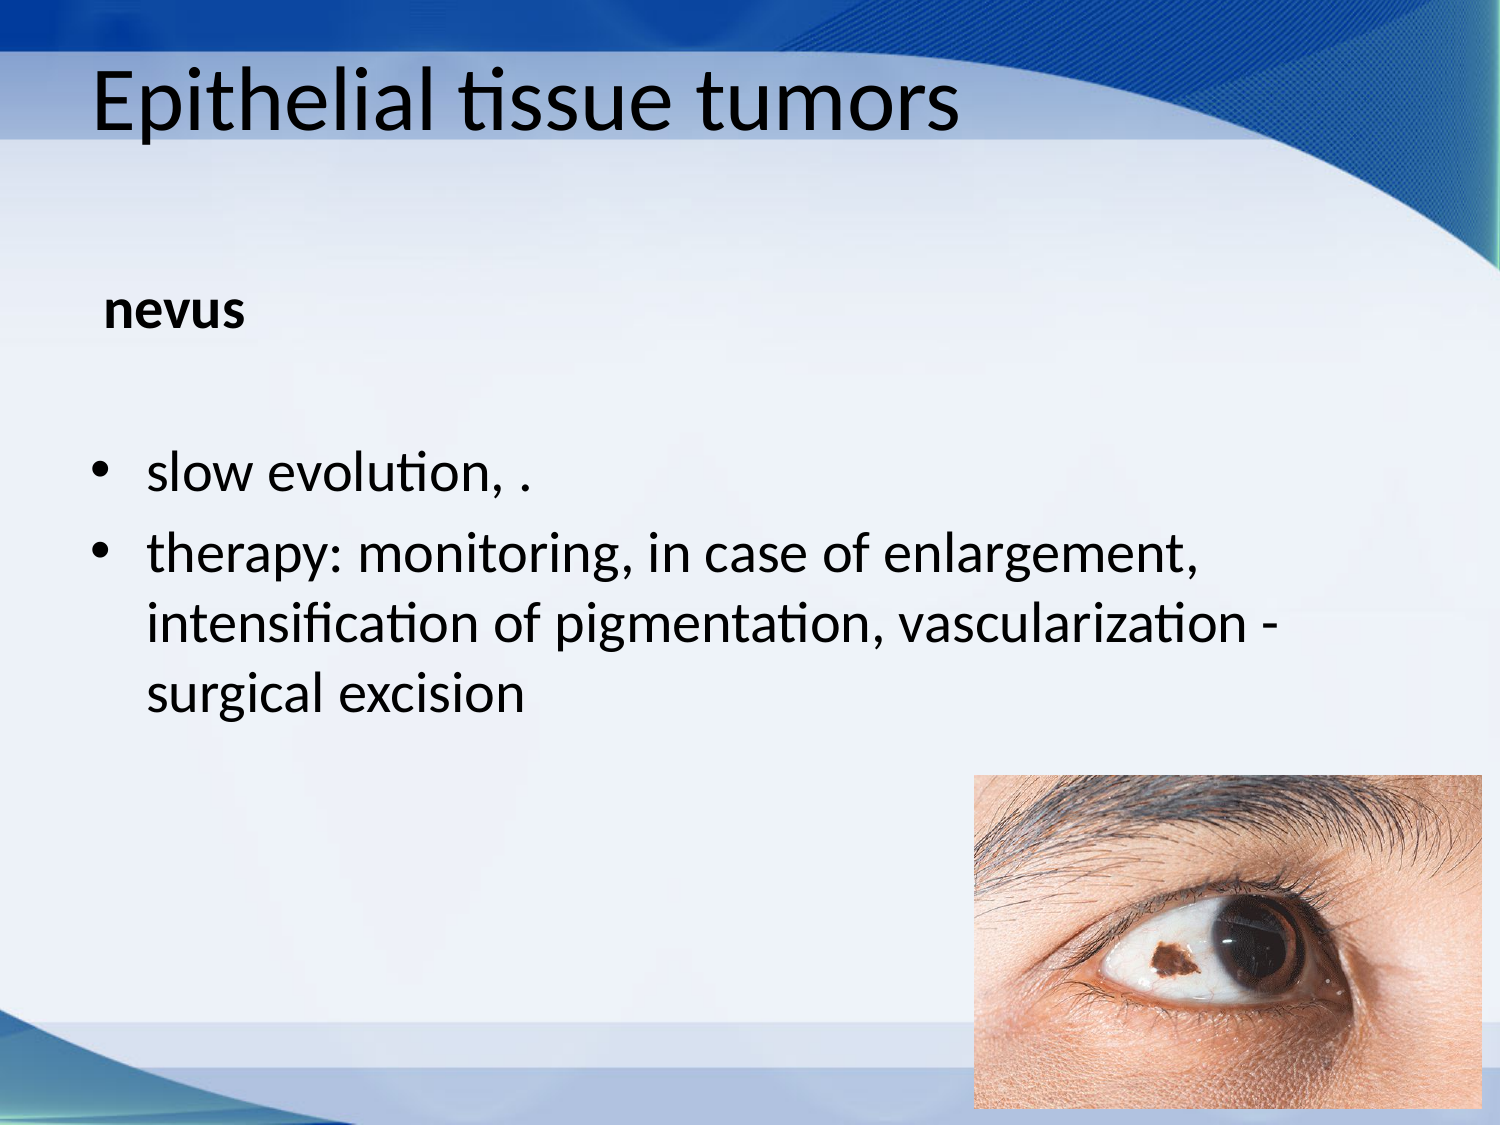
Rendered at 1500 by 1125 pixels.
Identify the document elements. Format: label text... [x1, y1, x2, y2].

title Epithelial tissue tumors [76, 0, 1427, 188]
list nevus slow evolution, . therapy: monitoring, in case of enlargement, intensification of pigmentation, vascularization - surgical excision [75, 262, 1425, 1005]
picture [0, 0, 1500, 1125]
